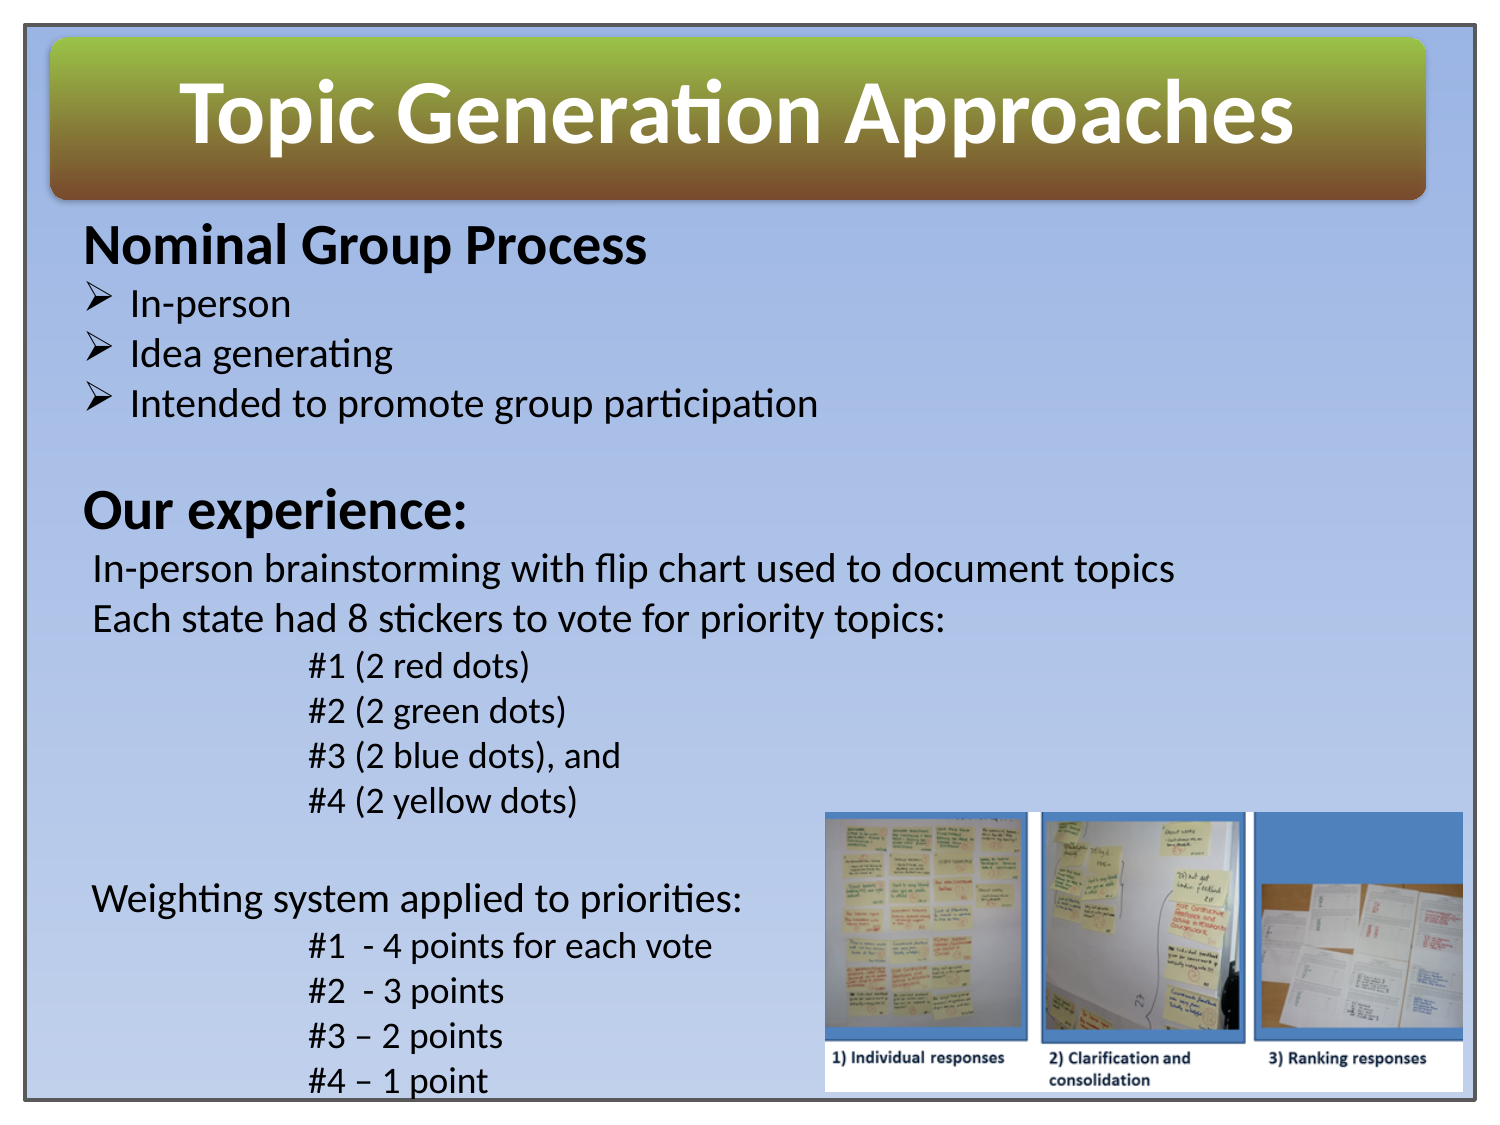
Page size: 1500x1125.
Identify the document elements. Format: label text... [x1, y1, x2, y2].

picture [824, 812, 1463, 1092]
text_box Nominal Group Process In-person Idea generating Intended to promote group participation Our experience: In-person brainstorming with flip chart used to document topics Each state had 8 stickers to vote for priority topics: #1 (2 red dots) #2 (2 green dots) #3 (2 blue dots), and #4 (2 yellow dots) Weighting system applied to priorities: #1 - 4 points for each vote #2 - 3 points #3 – 2 points #4 – 1 point [50, 198, 1500, 1109]
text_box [49, 37, 1426, 201]
